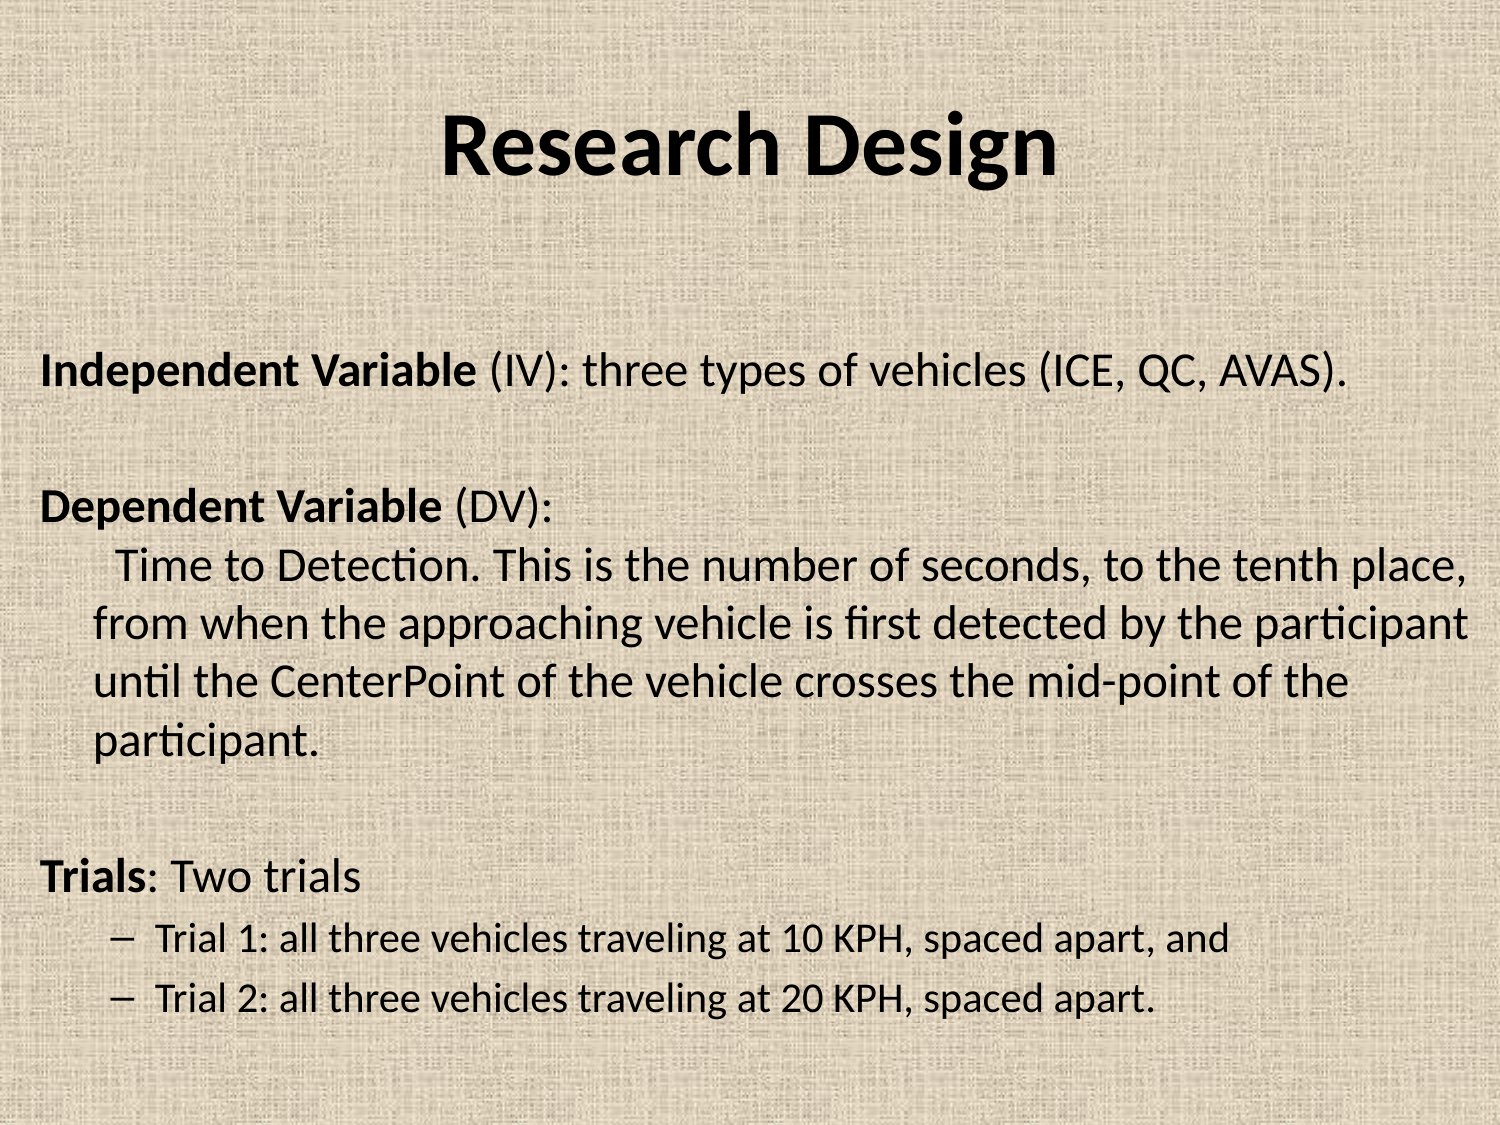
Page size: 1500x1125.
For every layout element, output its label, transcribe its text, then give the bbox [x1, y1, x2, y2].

list Independent Variable (IV): three types of vehicles (ICE, QC, AVAS). Dependent Variable (DV): Time to Detection. This is the number of seconds, to the tenth place, from when the approaching vehicle is first detected by the participant until the CenterPoint of the vehicle crosses the mid-point of the participant. Trials: Two trials Trial 1: all three vehicles traveling at 10 KPH, spaced apart, and Trial 2: all three vehicles traveling at 20 KPH, spaced apart. [24, 262, 1500, 1038]
title Research Design [75, 45, 1425, 233]
picture [0, 0, 1500, 1125]
